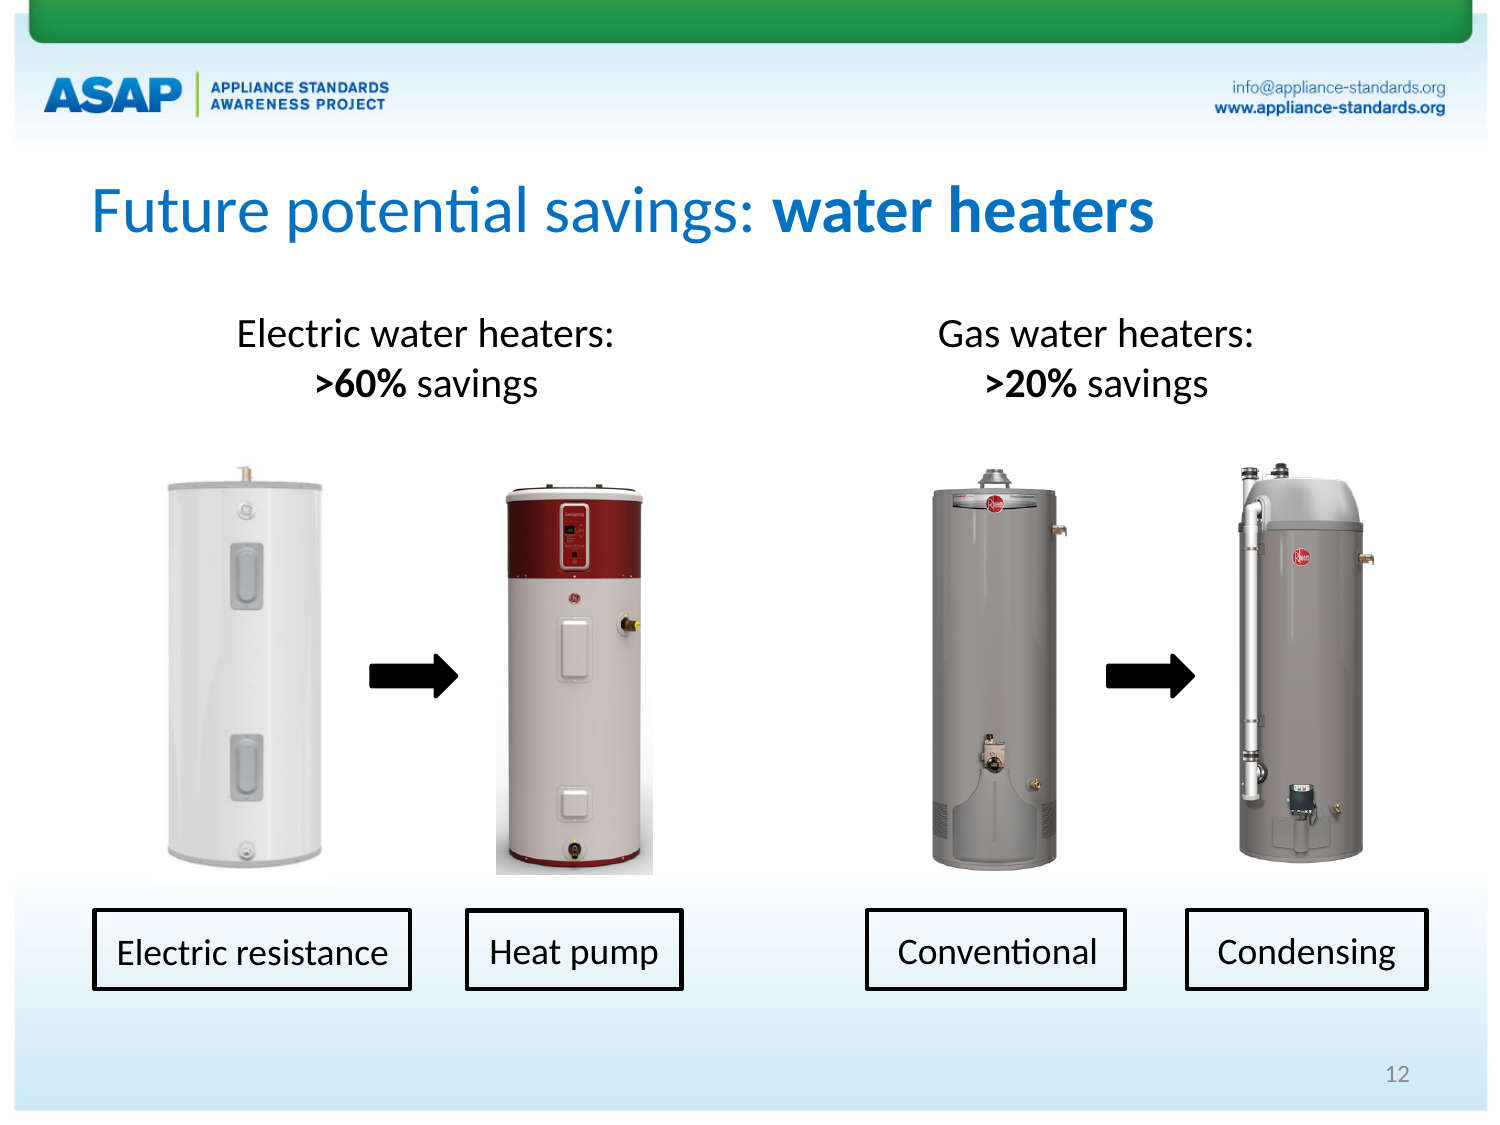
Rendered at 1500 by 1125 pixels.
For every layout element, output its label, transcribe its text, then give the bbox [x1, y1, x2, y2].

text_box Conventional [842, 919, 1154, 980]
text_box [1106, 653, 1196, 699]
title Future potential savings: water heaters [76, 149, 1427, 263]
picture [0, 0, 1500, 1125]
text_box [94, 449, 700, 990]
text_box Condensing [1159, 919, 1455, 980]
slide_number 12 [1074, 1042, 1425, 1103]
text_box Gas water heaters: >20% savings [890, 298, 1303, 413]
text_box [1185, 908, 1429, 919]
text_box [865, 908, 1127, 919]
text_box [1185, 980, 1429, 991]
text_box [865, 980, 1127, 991]
text_box Electric water heaters: >60% savings [199, 298, 653, 414]
